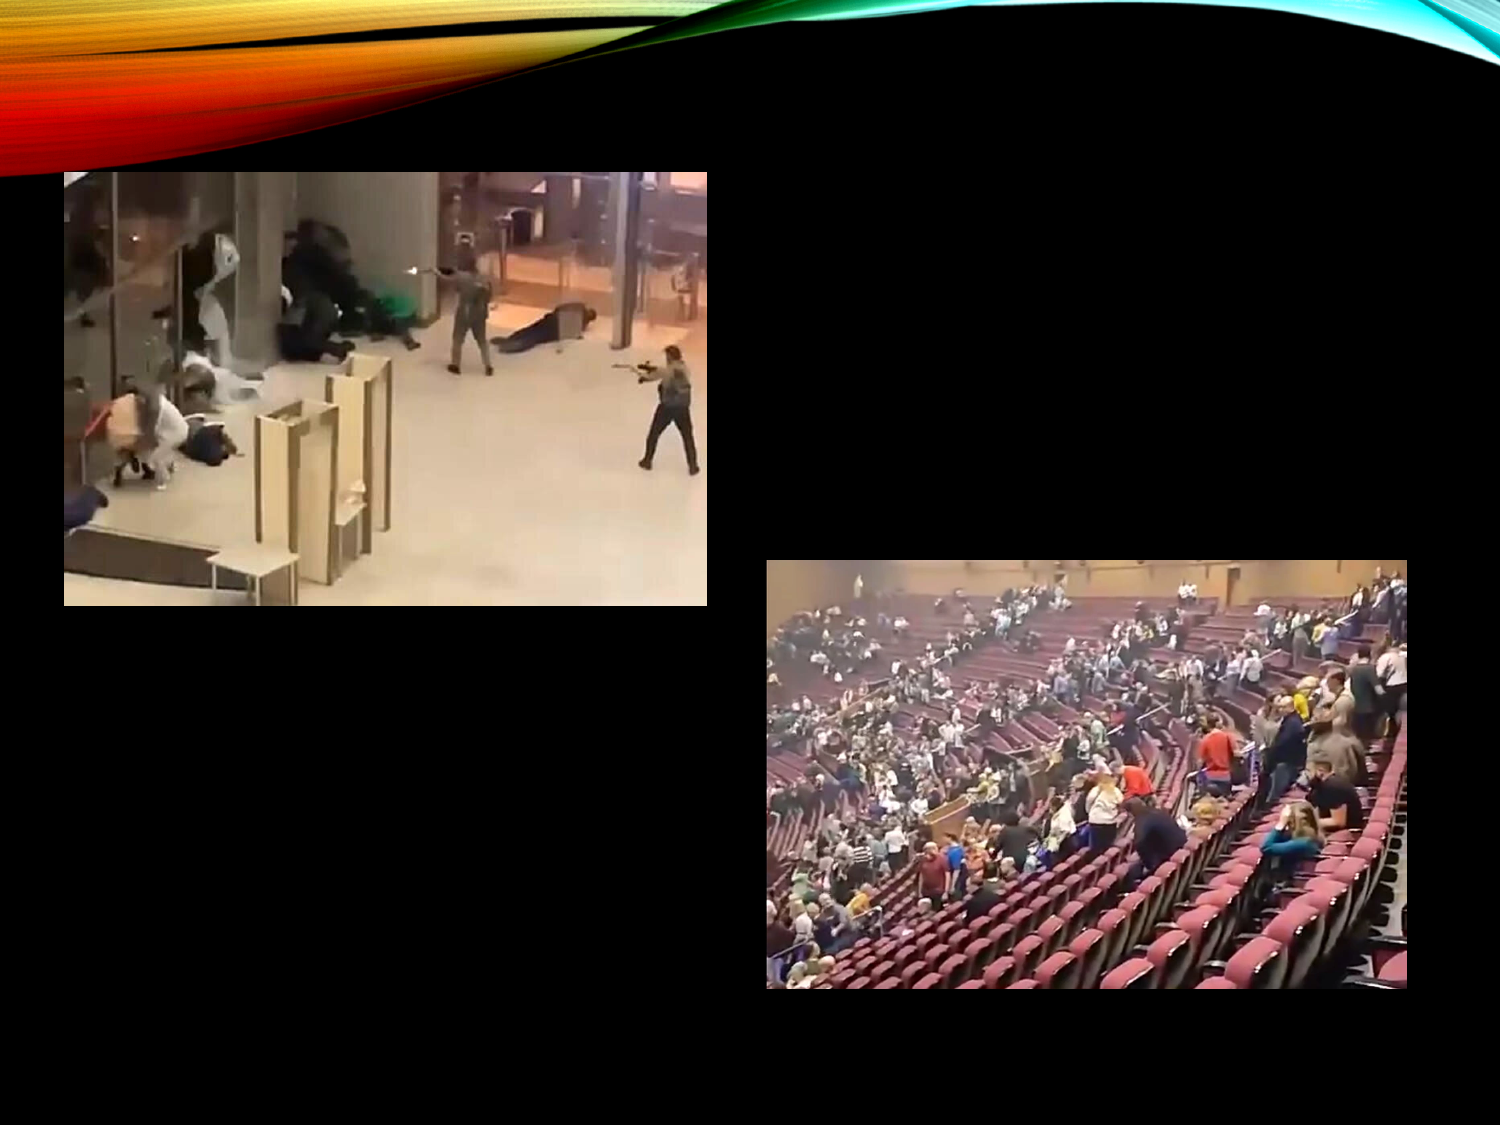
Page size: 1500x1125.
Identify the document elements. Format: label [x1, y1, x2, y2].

list [64, 172, 707, 606]
picture [0, 0, 1500, 178]
list [765, 560, 1408, 989]
